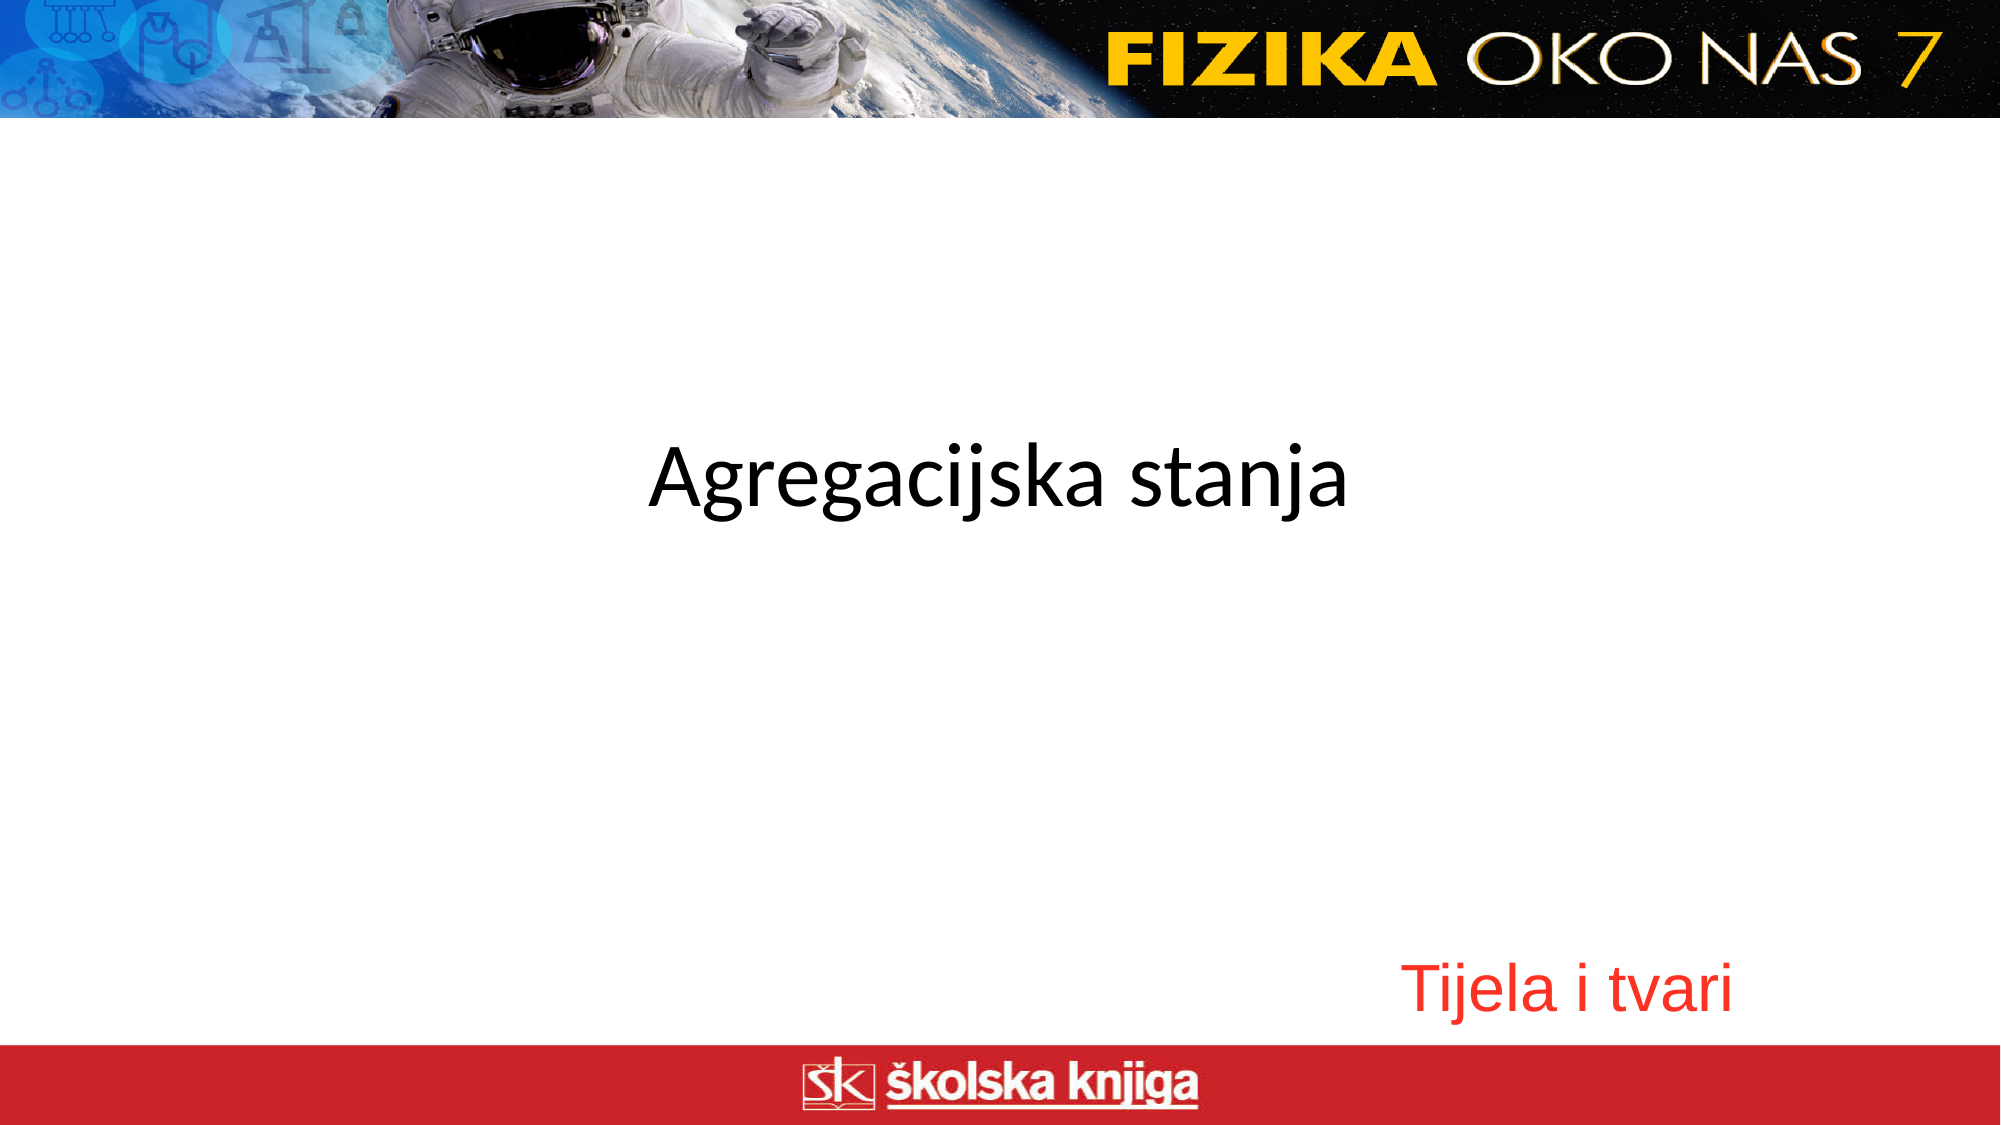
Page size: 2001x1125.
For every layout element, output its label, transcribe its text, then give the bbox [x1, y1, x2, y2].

title Agregacijska stanja [150, 349, 1850, 591]
picture [0, 0, 2001, 1125]
subtitle Tijela i tvari [1012, 937, 1750, 1050]
